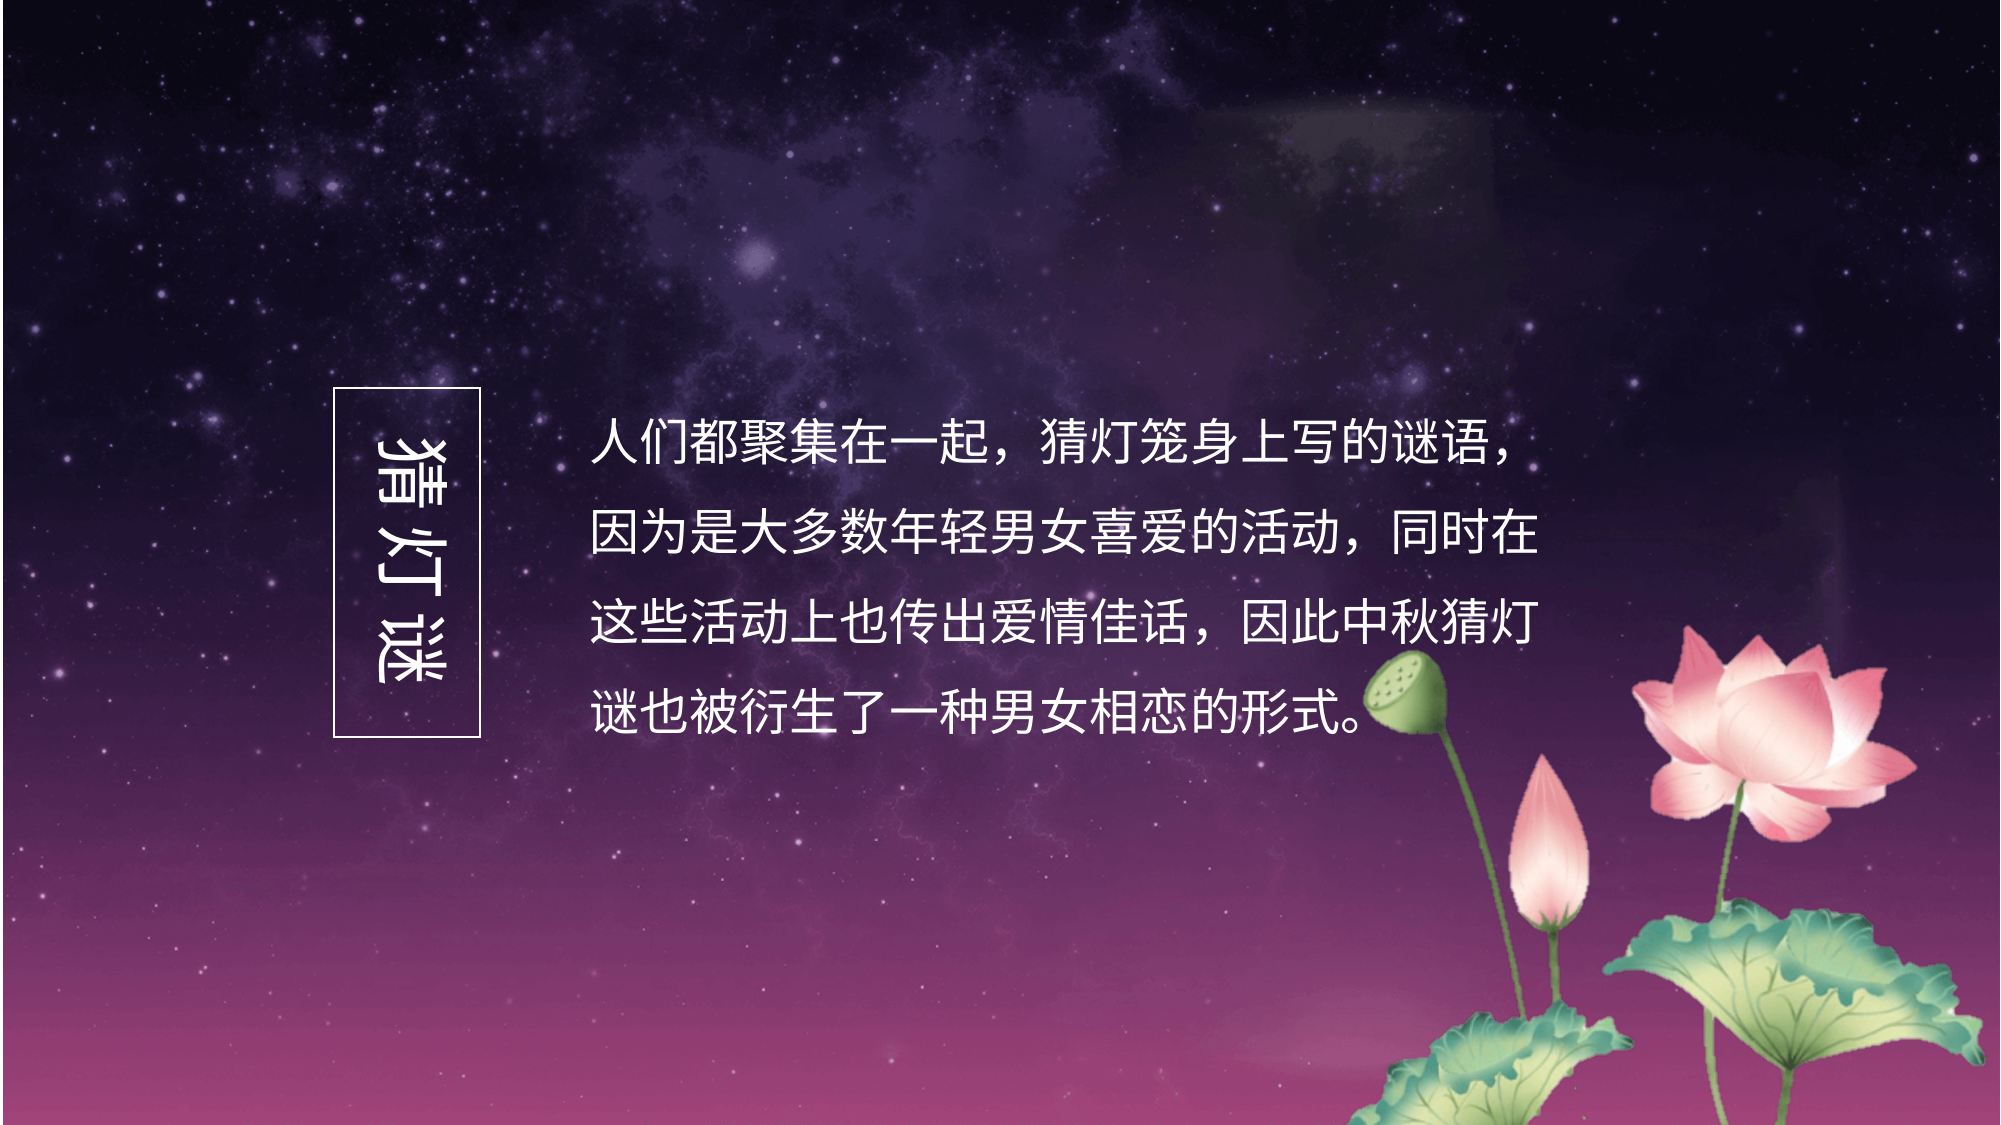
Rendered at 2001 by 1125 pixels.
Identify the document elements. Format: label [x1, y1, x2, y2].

text_box [333, 372, 1575, 752]
picture [3, 0, 2001, 1125]
